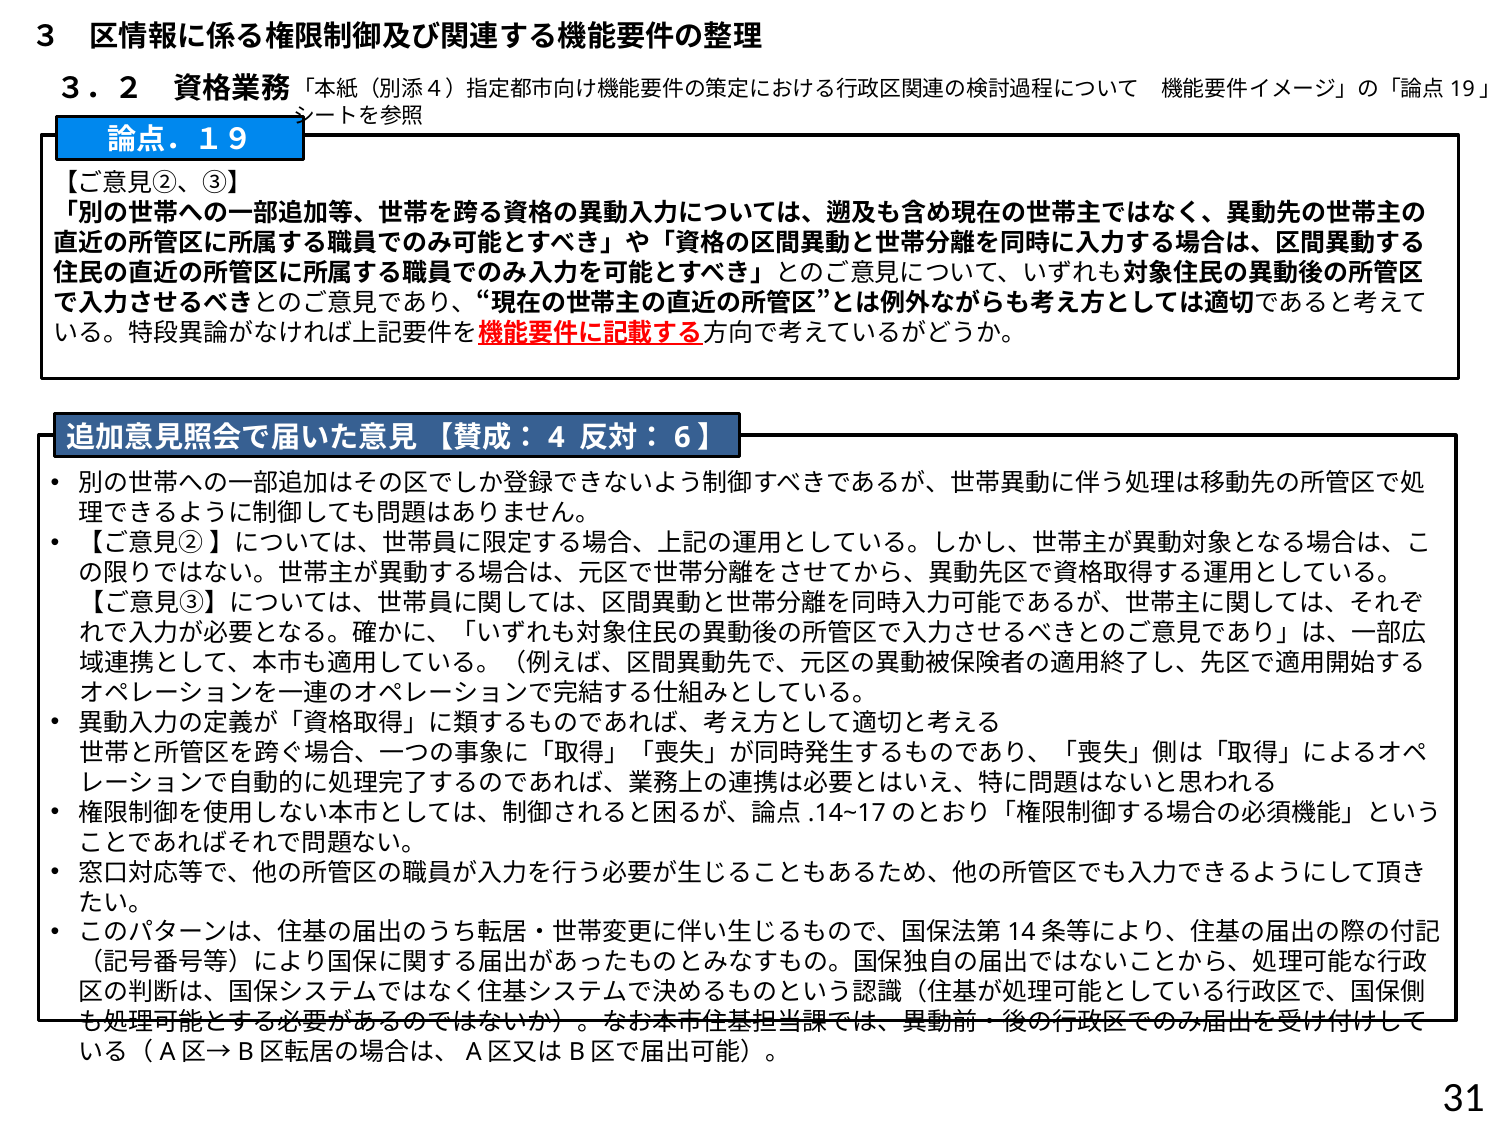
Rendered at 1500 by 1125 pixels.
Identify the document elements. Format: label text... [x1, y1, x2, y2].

text_box ３ 区情報に係る権限制御及び関連する機能要件の整理 [16, 2, 1440, 49]
text_box 【ご意見②、③】 「別の世帯への一部追加等、世帯を跨る資格の異動入力については、遡及も含め現在の世帯主ではなく、異動先の世帯主の直近の所管区に所属する職員でのみ可能とすべき」や「資格の区間異動と世帯分離を同時に入力する場合は、区間異動する住民の直近の所管区に所属する職員でのみ入力を可能とすべき」とのご意見について、いずれも対象住民の異動後の所管区で入力させるべきとのご意見であり、“現在の世帯主の直近の所管区”とは例外ながらも考え方としては適切であると考えている。特段異論がなければ上記要件を機能要件に記載する方向で考えているがどうか。 [41, 135, 1459, 379]
slide_number 30 [1149, 1065, 1500, 1125]
text_box 論点．１９ [55, 114, 306, 162]
text_box 追加意見照会で届いた意見 【賛成：4 反対：6】 [52, 412, 741, 459]
text_box 「本紙（別添４）指定都市向け機能要件の策定における行政区関連の検討過程について 機能要件イメージ」の「論点19」シートを参照 [278, 60, 1500, 112]
text_box 別の世帯への一部追加はその区でしか登録できないよう制御すべきであるが、世帯異動に伴う処理は移動先の所管区で処理できるように制御しても問題はありません。 【ご意見② 】については、世帯員に限定する場合、上記の運用としている。しかし、世帯主が異動対象となる場合は、この限りではない。世帯主が異動する場合は、元区で世帯分離をさせてから、異動先区で資格取得する運用としている。 【ご意見③】については、世帯員に関しては、区間異動と世帯分離を同時入力可能であるが、世帯主に関しては、それぞれで入力が必要となる。確かに、「いずれも対象住民の異動後の所管区で入力させるべきとのご意見であり」は、一部広域連携として、本市も適用している。（例えば、区間異動先で、元区の異動被保険者の適用終了し、先区で適用開始するオペレーションを一連のオペレーションで完結する仕組みとしている。 異動入力の定義が「資格取得」に類するものであれば、考え方として適切と考える 世帯と所管区を跨ぐ場合、一つの事象に「取得」「喪失」が同時発生するものであり、「喪失」側は「取得」によるオペレーションで自動的に処理完了するのであれば、業務上の連携は必要とはいえ、特に問題はないと思われる 権限制御を使用しない本市としては、制御されると困るが、論点.14~17のとおり「権限制御する場合の必須機能」ということであればそれで問題ない。 窓口対応等で、他の所管区の職員が入力を行う必要が生じることもあるため、他の所管区でも入力できるようにして頂きたい。 このパターンは、住基の届出のうち転居・世帯変更に伴い生じるもので、国保法第14条等により、住基の届出の際の付記（記号番号等）により国保に関する届出があったものとみなすもの。国保独自の届出ではないことから、処理可能な行政区の判断は、国保システムではなく住基システムで決めるものという認識（住基が処理可能としている行政区で、国保側も処理可能とする必要があるのではないか）。なお本市住基担当課では、異動前・後の行政区でのみ届出を受け付けしている（A区→B区転居の場合は、A区又はB区で届出可能）。 [38, 435, 1457, 1021]
text_box ３．２ 資格業務 [41, 54, 1465, 100]
